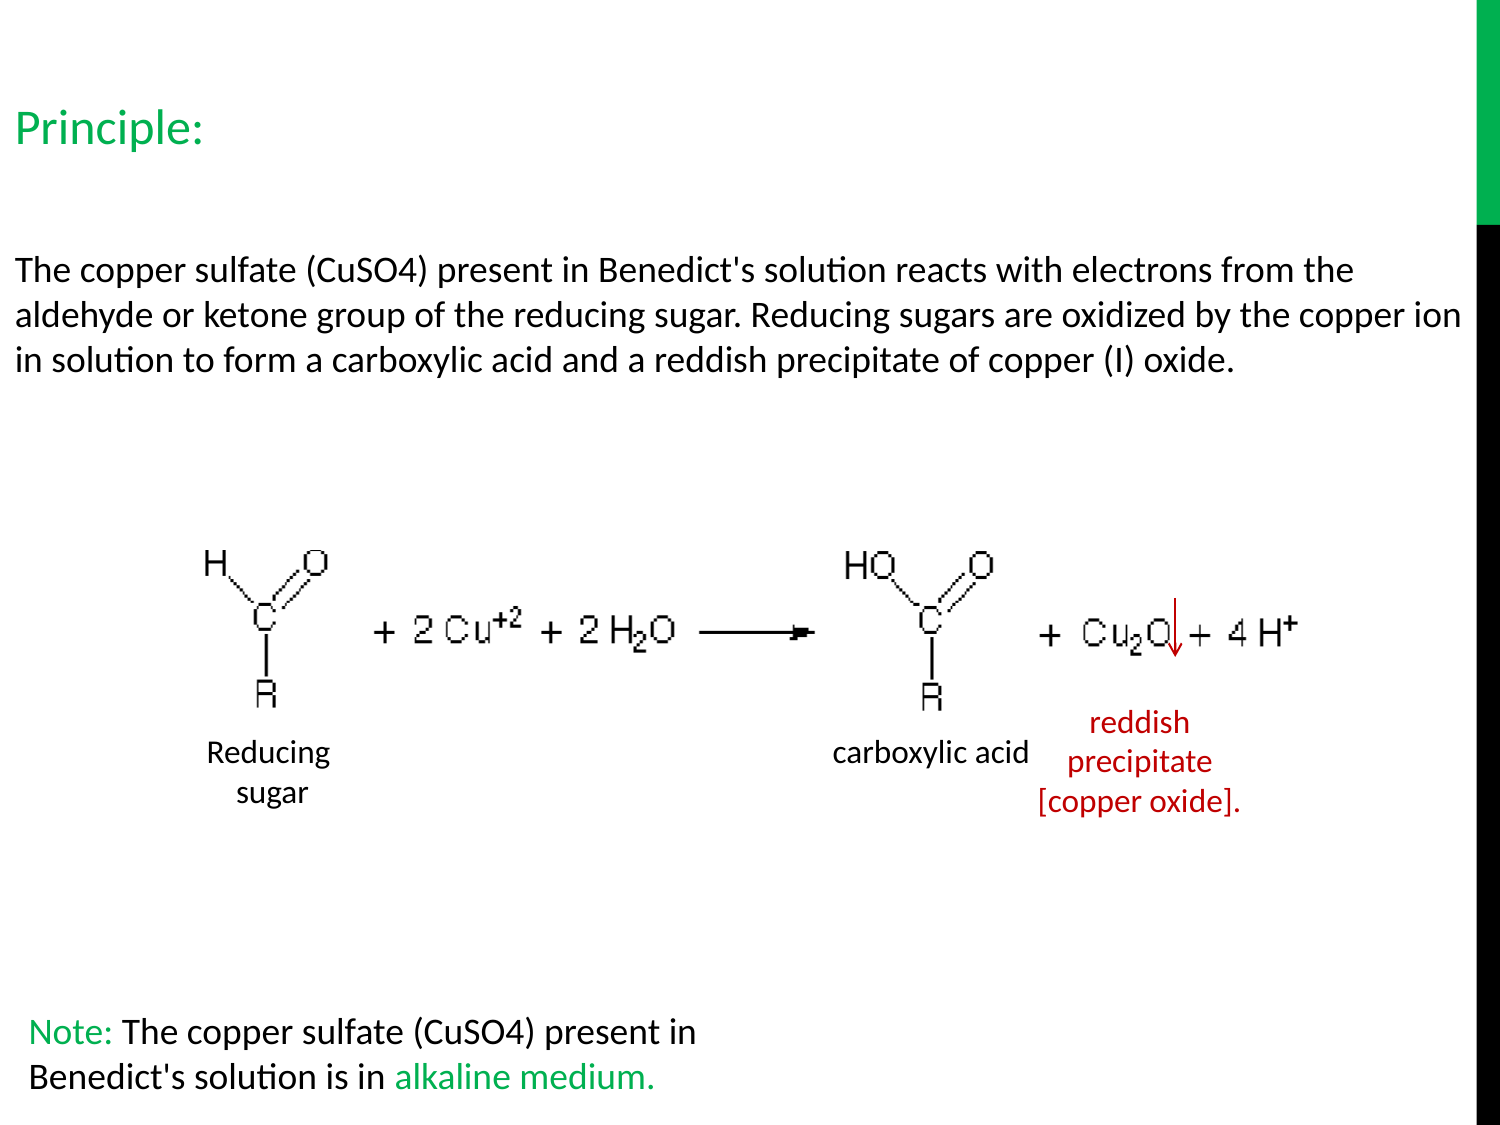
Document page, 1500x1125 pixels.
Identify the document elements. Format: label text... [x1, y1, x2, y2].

text_box Principle: The copper sulfate (CuSO4) present in Benedict's solution reacts with electrons from the aldehyde or ketone group of the reducing sugar. Reducing sugars are oxidized by the copper ion in solution to form a carboxylic acid and a reddish precipitate of copper (I) oxide. [0, 42, 1483, 388]
text_box Note: The copper sulfate (CuSO4) present in Benedict's solution is in alkaline medium. [13, 999, 764, 1105]
text_box Reducing sugar [191, 728, 346, 818]
text_box carboxylic acid [808, 729, 1023, 778]
picture [182, 550, 1312, 724]
text_box reddish precipitate [copper oxide]. [1023, 729, 1265, 867]
